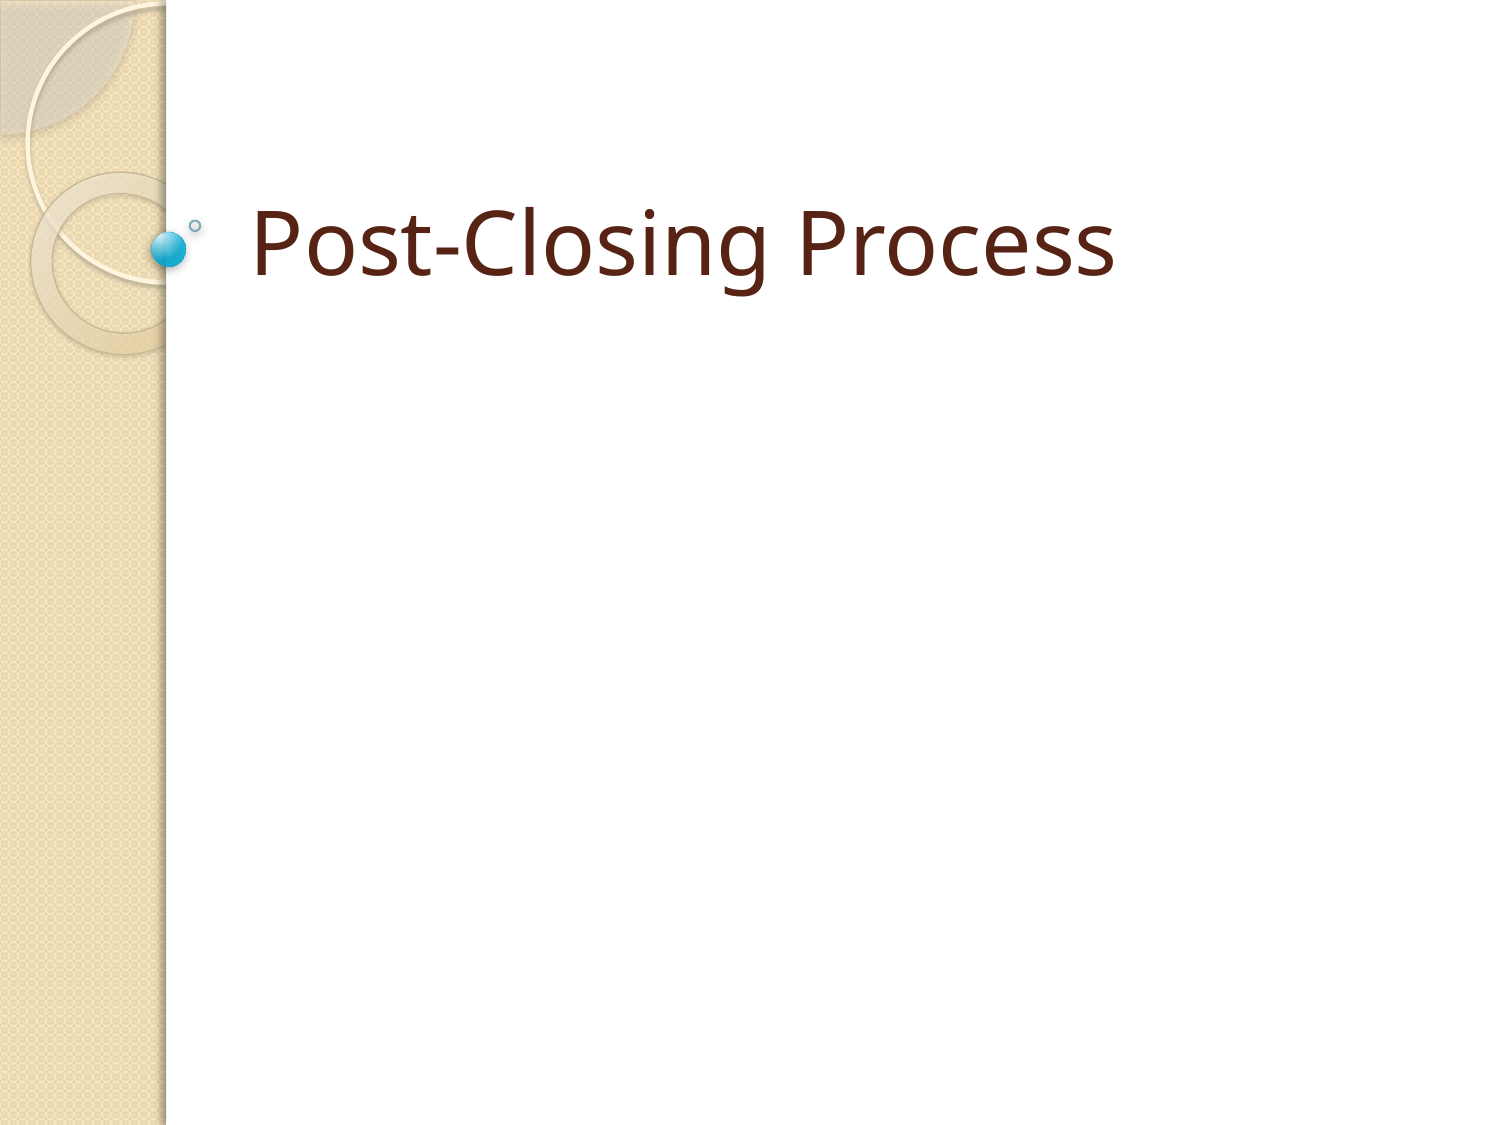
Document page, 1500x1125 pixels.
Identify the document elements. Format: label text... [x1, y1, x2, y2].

title Post-Closing Process [234, 59, 1450, 301]
